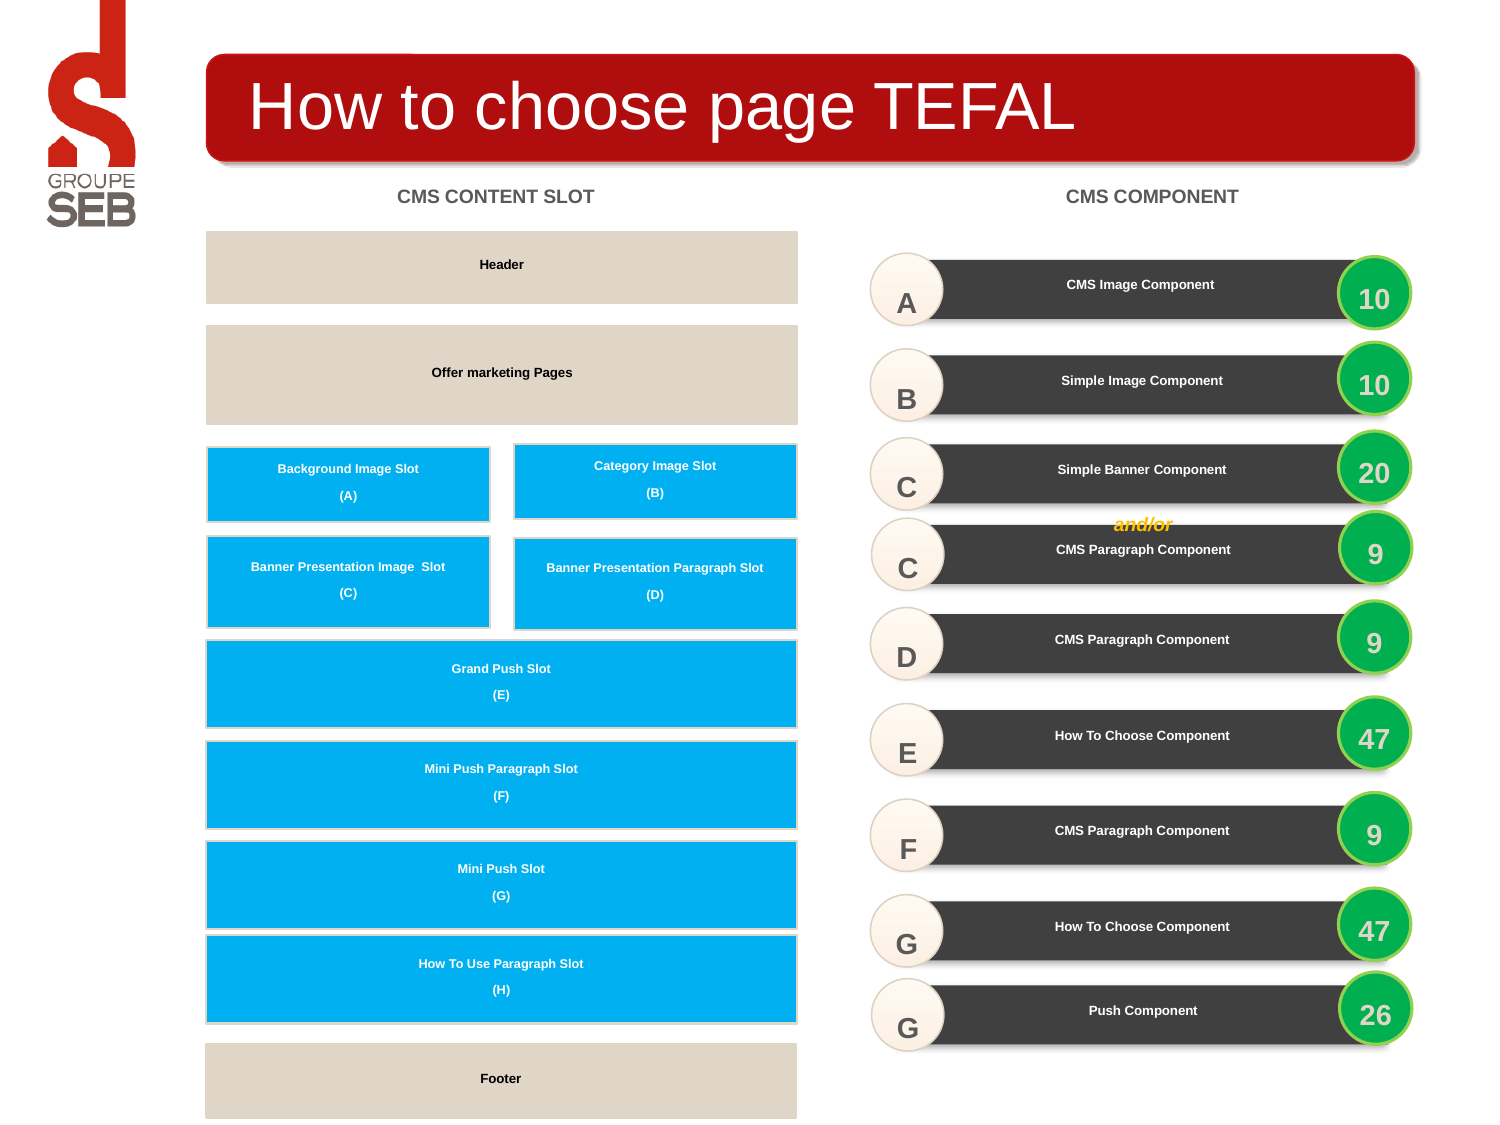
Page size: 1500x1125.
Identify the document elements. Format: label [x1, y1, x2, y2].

text_box [204, 638, 799, 730]
text_box [205, 445, 492, 524]
title [234, 56, 1400, 149]
text_box [204, 739, 799, 831]
text_box [218, 172, 774, 228]
text_box [870, 887, 1412, 968]
text_box [871, 971, 1413, 1052]
text_box [512, 442, 799, 521]
text_box [205, 534, 492, 630]
text_box [204, 839, 799, 931]
text_box [870, 792, 1412, 872]
text_box [204, 230, 799, 305]
text_box [870, 600, 1412, 681]
text_box [870, 696, 1412, 777]
text_box [204, 1042, 798, 1120]
text_box [870, 341, 1412, 422]
text_box [870, 430, 1413, 591]
text_box [512, 536, 799, 632]
text_box [981, 172, 1324, 228]
text_box [204, 933, 799, 1026]
picture [0, 0, 182, 266]
text_box [205, 324, 799, 426]
text_box [870, 252, 1412, 330]
